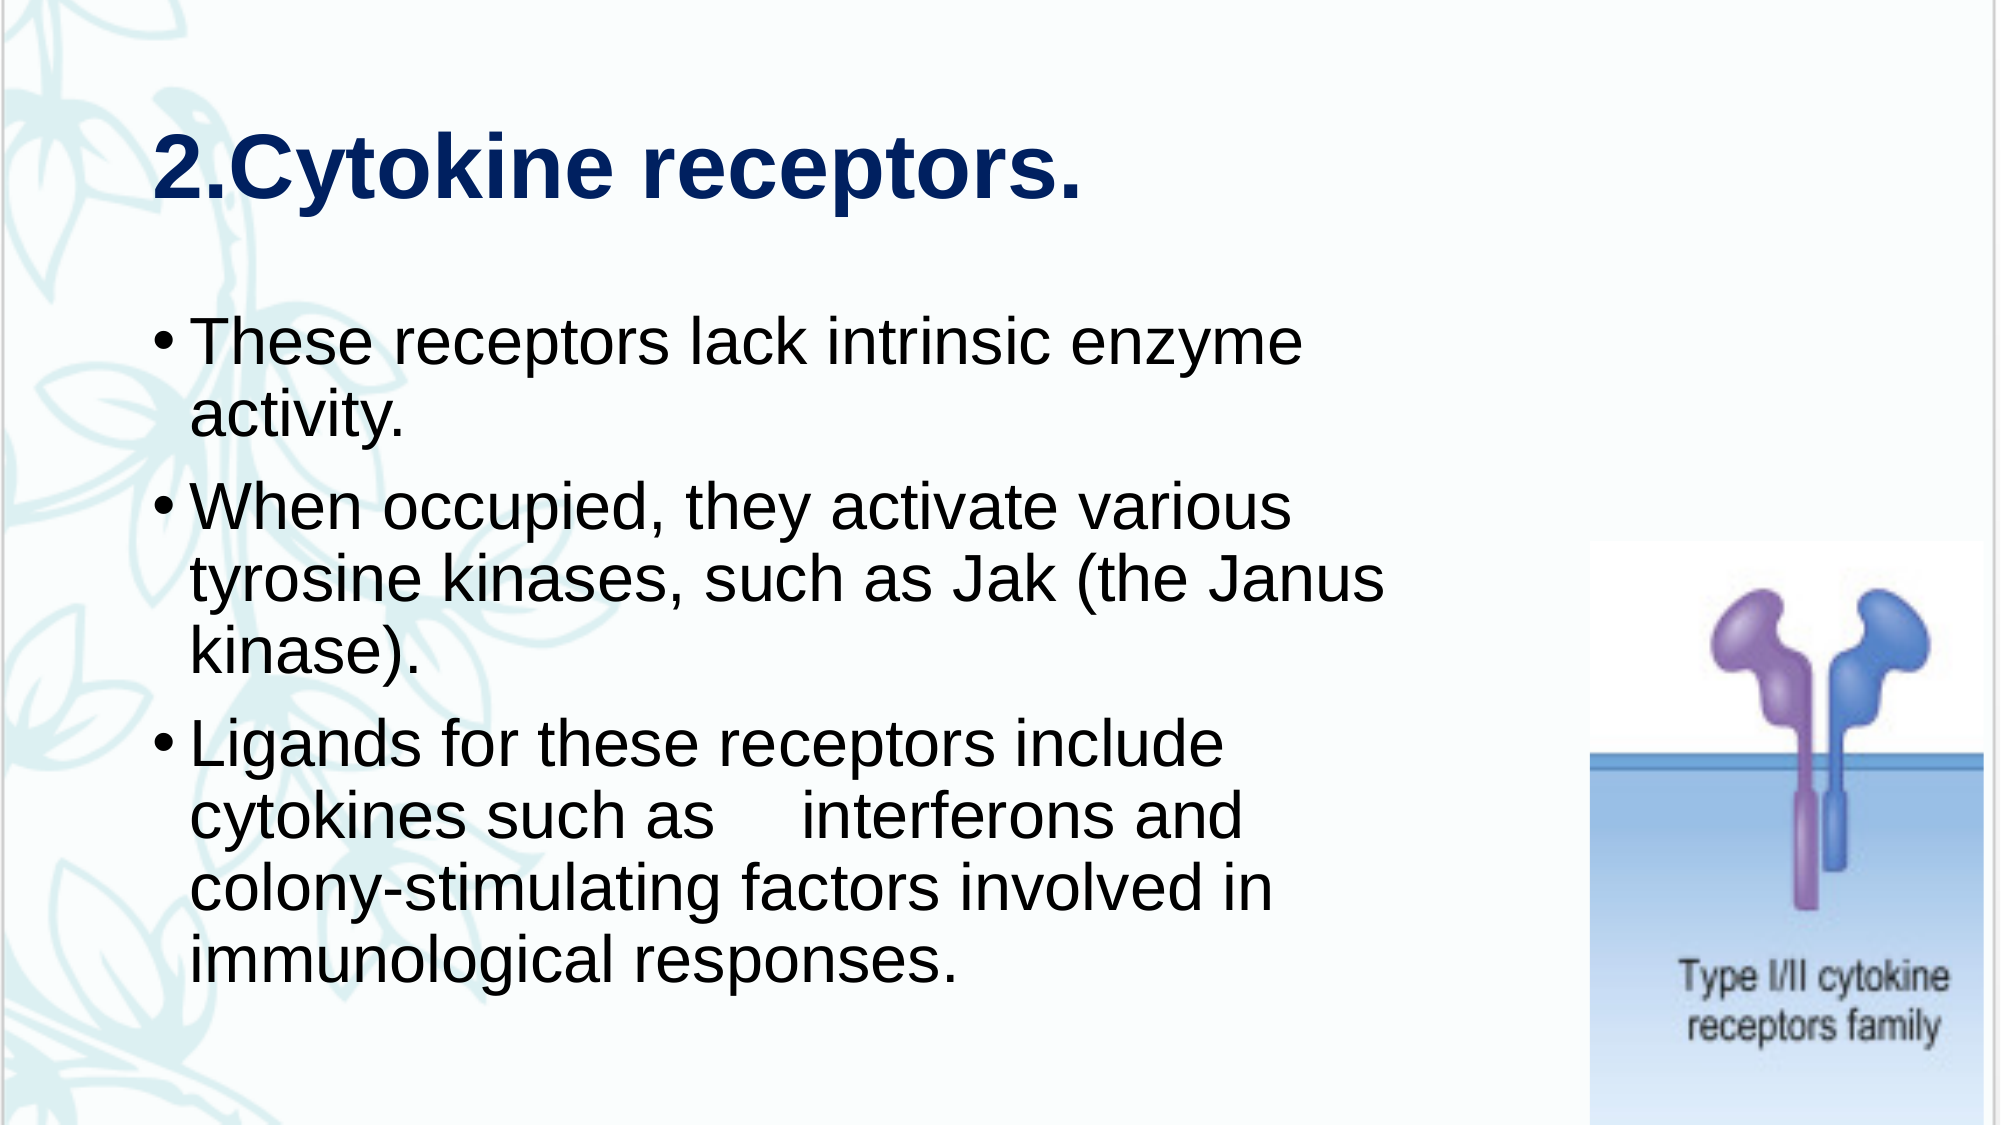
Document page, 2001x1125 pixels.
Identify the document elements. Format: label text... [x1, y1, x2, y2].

title 2.Cytokine receptors. [137, 59, 1863, 278]
picture [0, 0, 2001, 1125]
list These receptors lack intrinsic enzyme activity. When occupied, they activate various tyrosine kinases, such as Jak (the Janus kinase). Ligands for these receptors include cytokines such as interferons and colony-stimulating factors involved in immunological responses. [137, 299, 1467, 1014]
